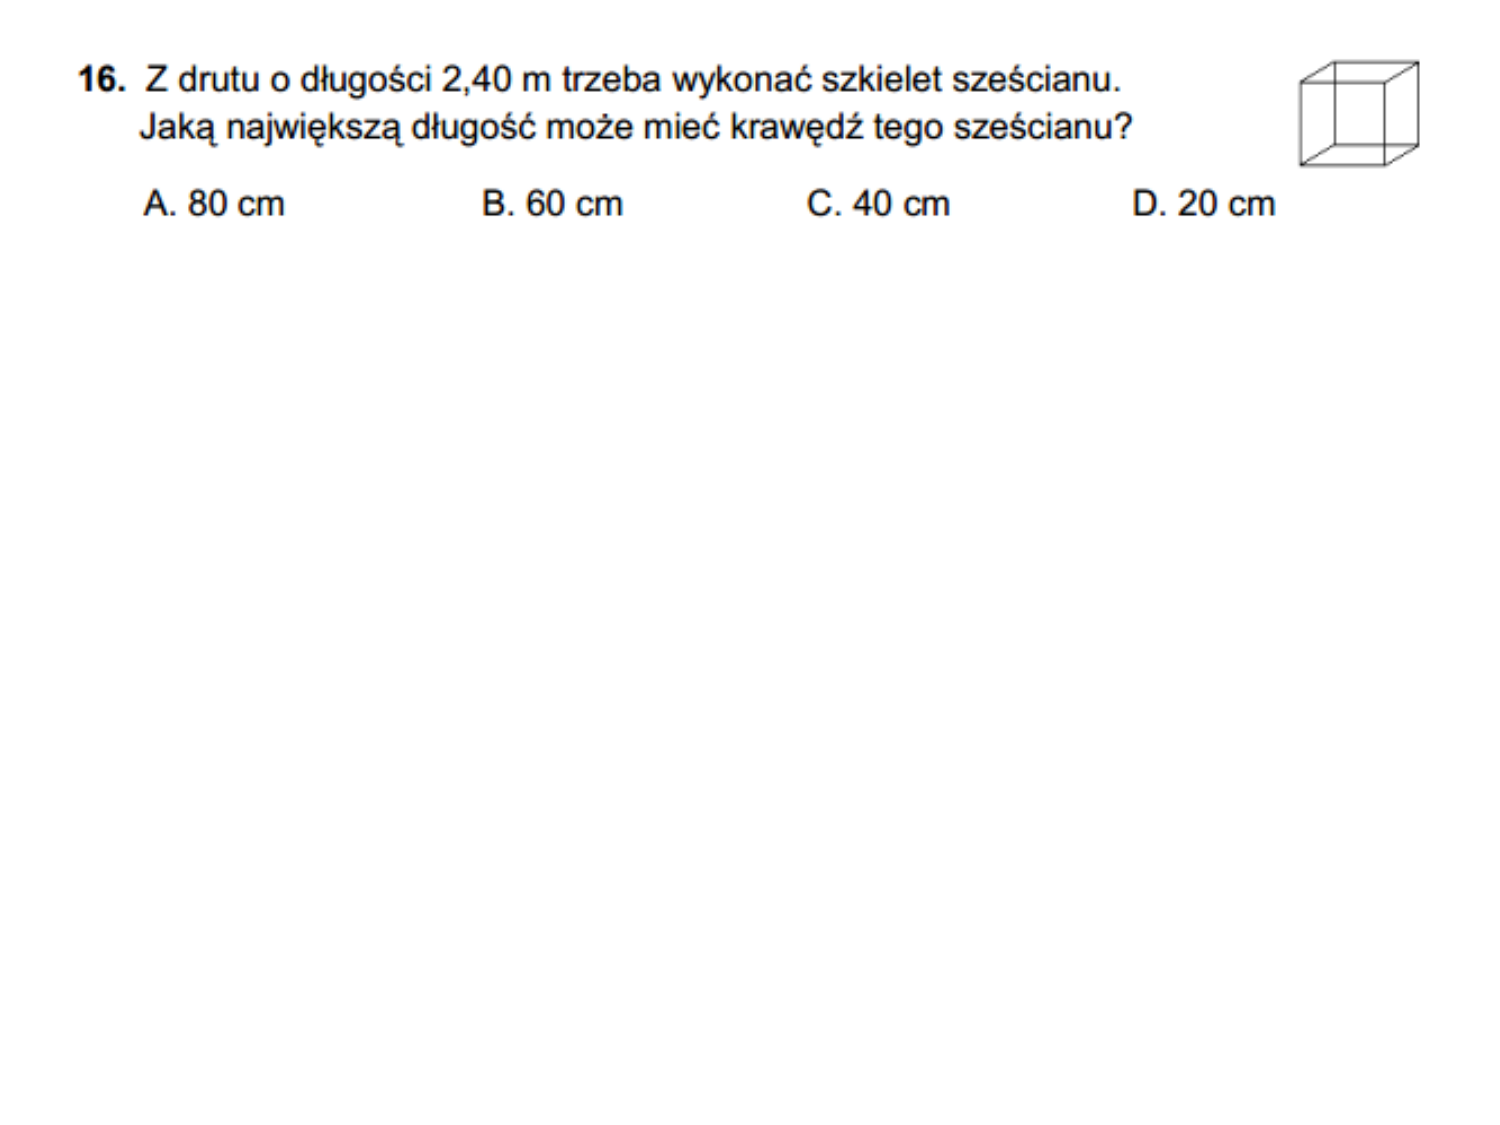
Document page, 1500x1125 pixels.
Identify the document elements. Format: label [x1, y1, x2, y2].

picture [60, 24, 1448, 250]
